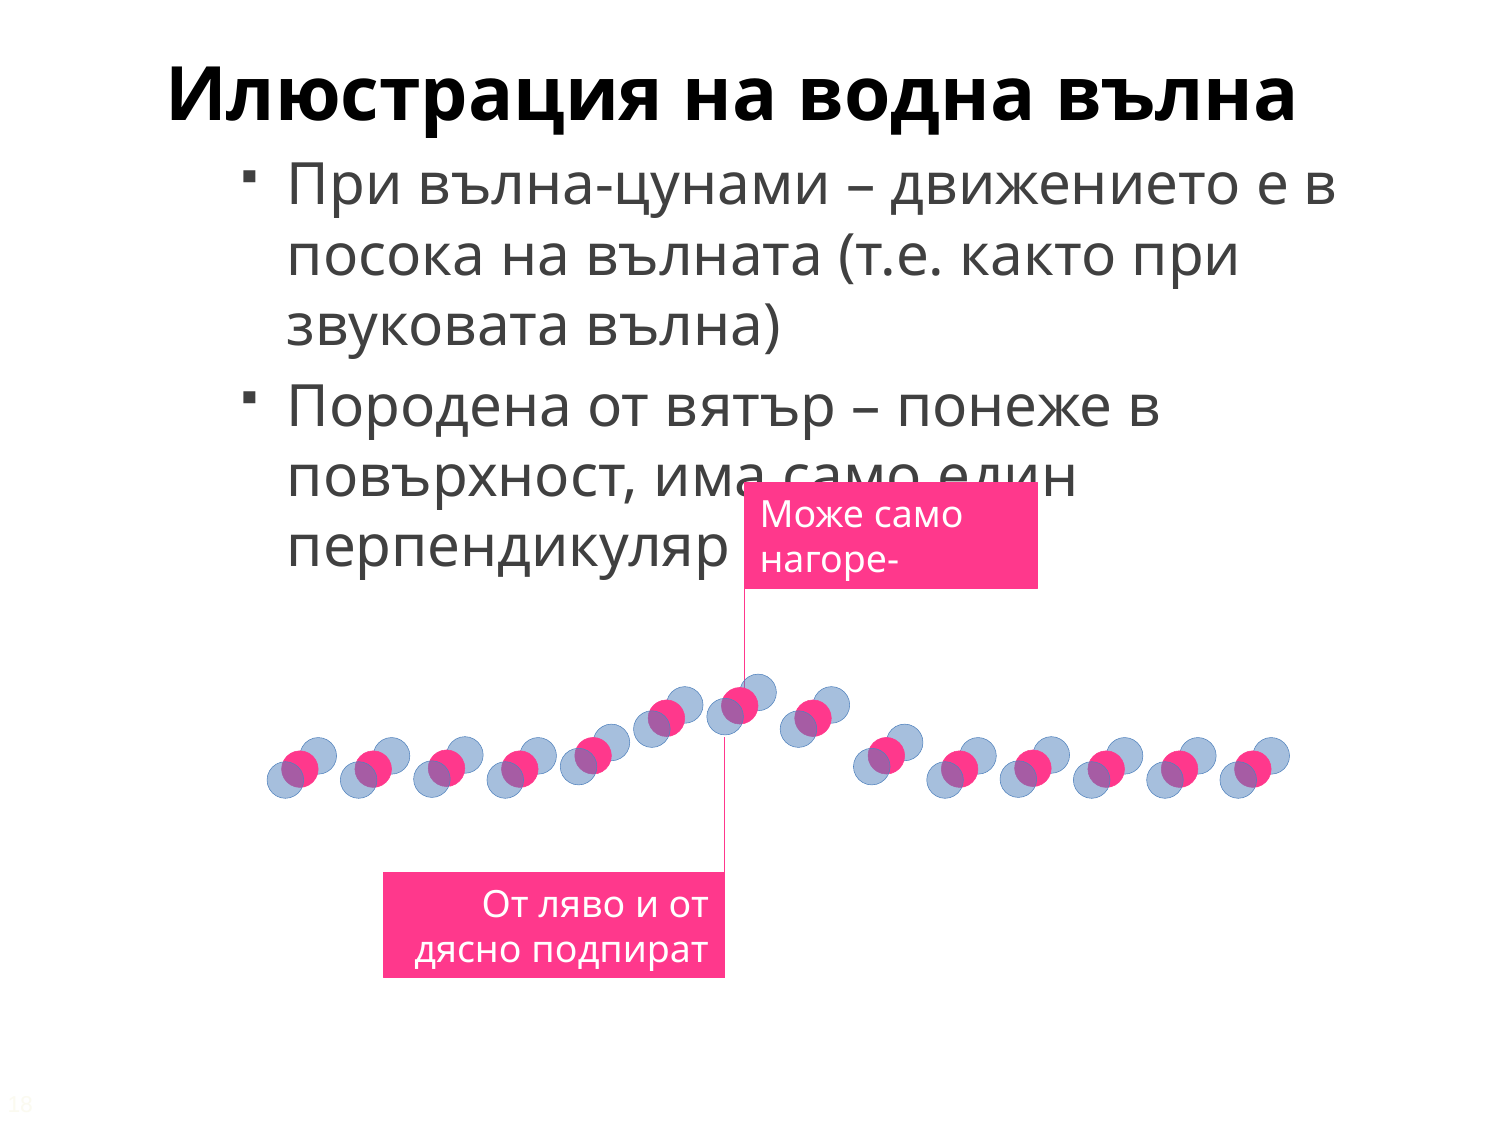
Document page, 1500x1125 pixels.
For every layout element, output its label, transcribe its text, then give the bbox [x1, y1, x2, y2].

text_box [299, 673, 1290, 775]
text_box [281, 687, 1272, 788]
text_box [743, 482, 1038, 672]
list Илюстрация на водна вълна При вълна-цунами – движението е в посока на вълната (т.е. както при звуковата вълна) Породена от вятър – понеже в повърхност, има само един перпендикуляр [150, 37, 1488, 1113]
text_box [383, 736, 725, 978]
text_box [266, 698, 1257, 799]
